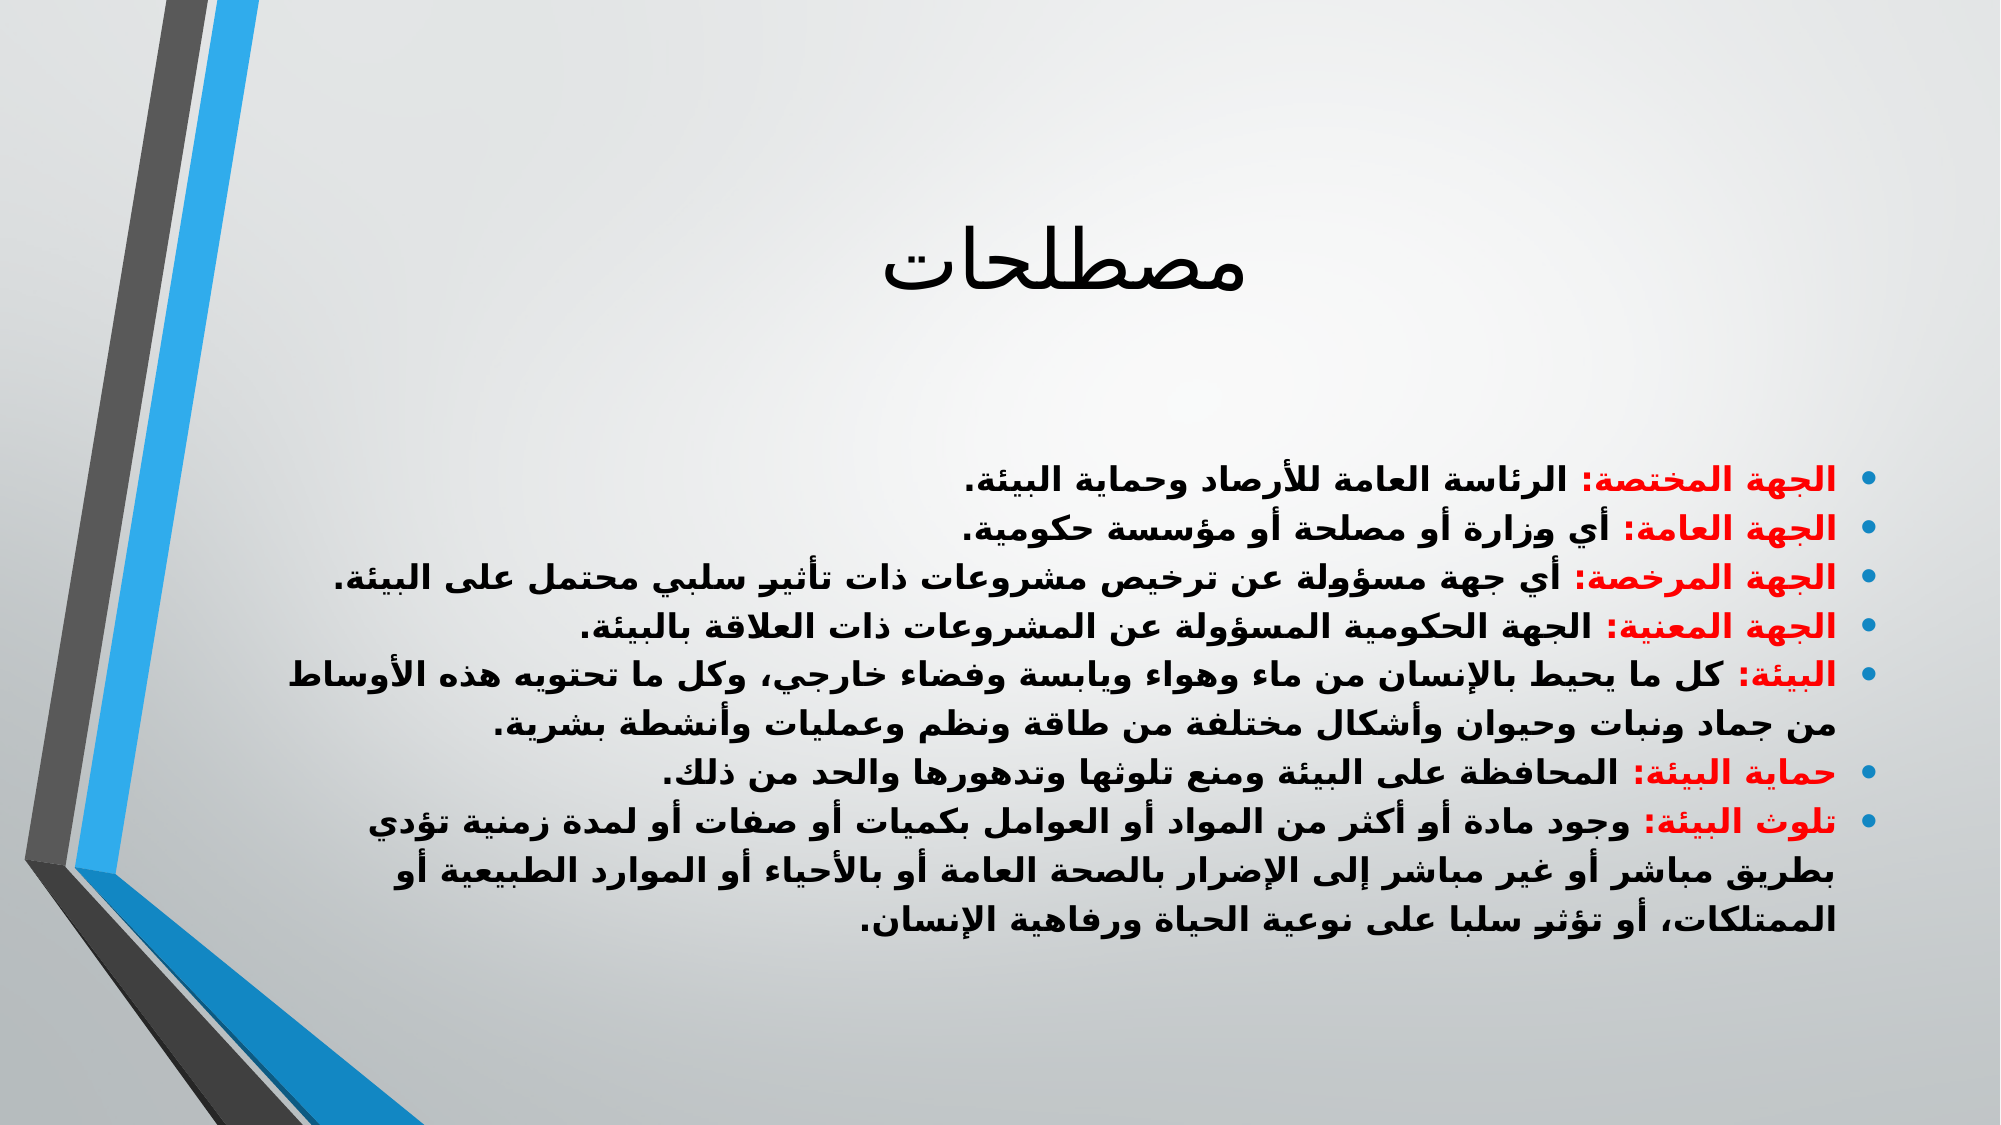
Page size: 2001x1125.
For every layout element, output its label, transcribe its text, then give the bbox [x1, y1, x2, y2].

title مصطلحات [243, 112, 1887, 400]
list الجهة المختصة: الرئاسة العامة للأرصاد وحماية البيئة. الجهة العامة: أي وزارة أو مصلحة أو مؤسسة حكومية. الجهة المرخصة: أي جهة مسؤولة عن ترخيص مشروعات ذات تأثير سلبي محتمل على البيئة. الجهة المعنية: الجهة الحكومية المسؤولة عن المشروعات ذات العلاقة بالبيئة. البيئة: كل ما يحيط بالإنسان من ماء وهواء ويابسة وفضاء خارجي، وكل ما تحتويه هذه الأوساط من جماد ونبات وحيوان وأشكال مختلفة من طاقة ونظم وعمليات وأنشطة بشرية. حماية البيئة: المحافظة على البيئة ومنع تلوثها وتدهورها والحد من ذلك. تلوث البيئة: وجود مادة أو أكثر من المواد أو العوامل بكميات أو صفات أو لمدة زمنية تؤدي بطريق مباشر أو غير مباشر إلى الإضرار بالصحة العامة أو بالأحياء أو الموارد الطبيعية أو الممتلكات، أو تؤثر سلبا على نوعية الحياة ورفاهية الإنسان. [243, 437, 1887, 950]
